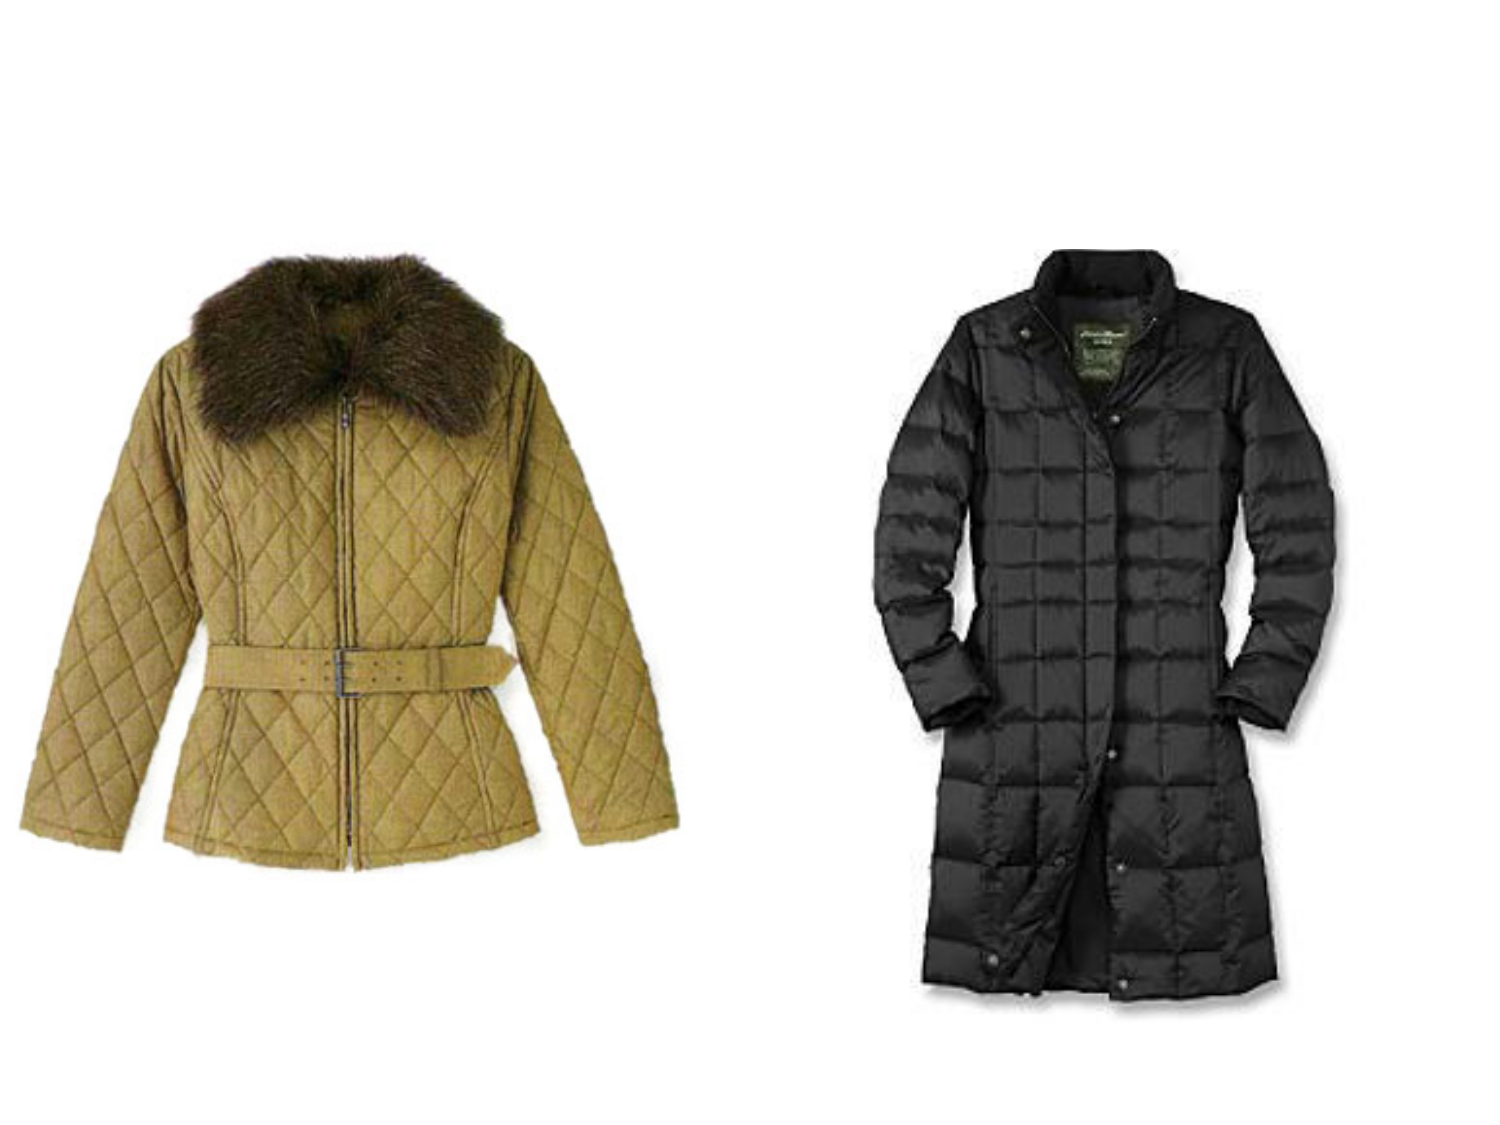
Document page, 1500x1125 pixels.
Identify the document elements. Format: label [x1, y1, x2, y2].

picture [0, 212, 701, 913]
picture [724, 249, 1500, 1026]
